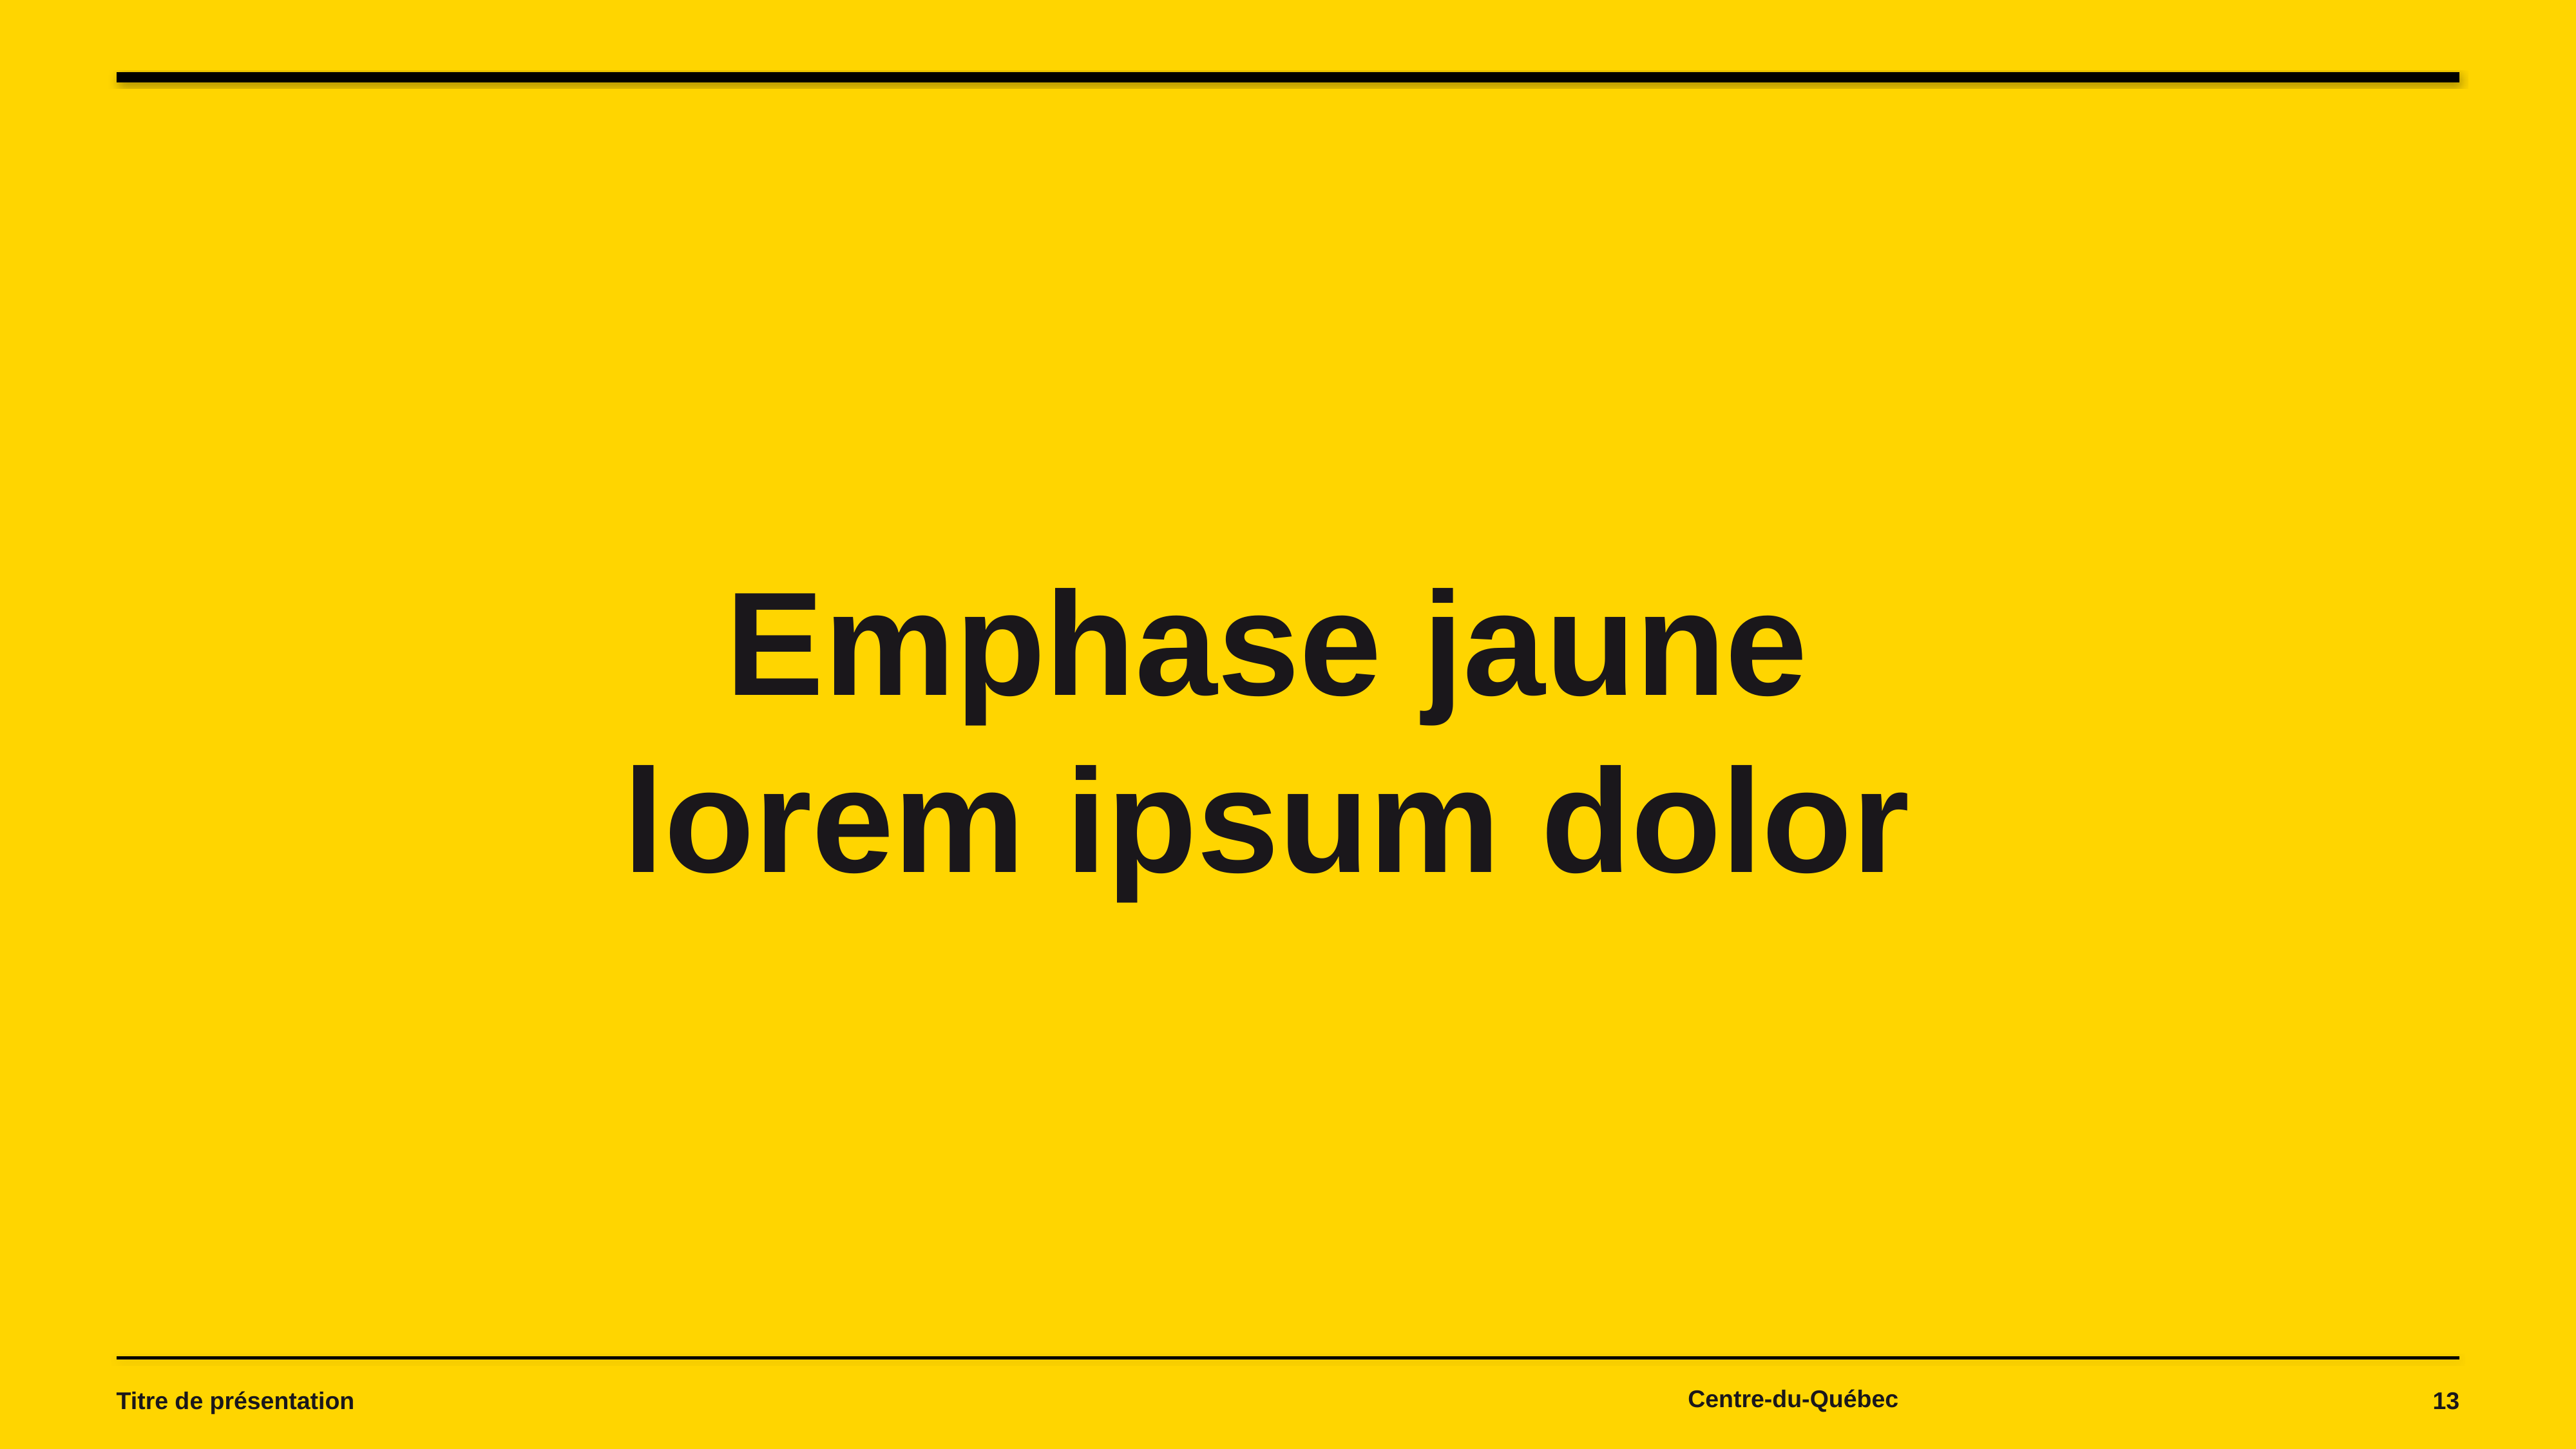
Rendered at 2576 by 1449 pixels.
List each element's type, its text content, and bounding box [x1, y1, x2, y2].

title Emphase jaune lorem ipsum dolor [116, 155, 2460, 1294]
slide_number 13 [2394, 1383, 2460, 1416]
footer Titre de présentation [116, 1383, 1566, 1416]
